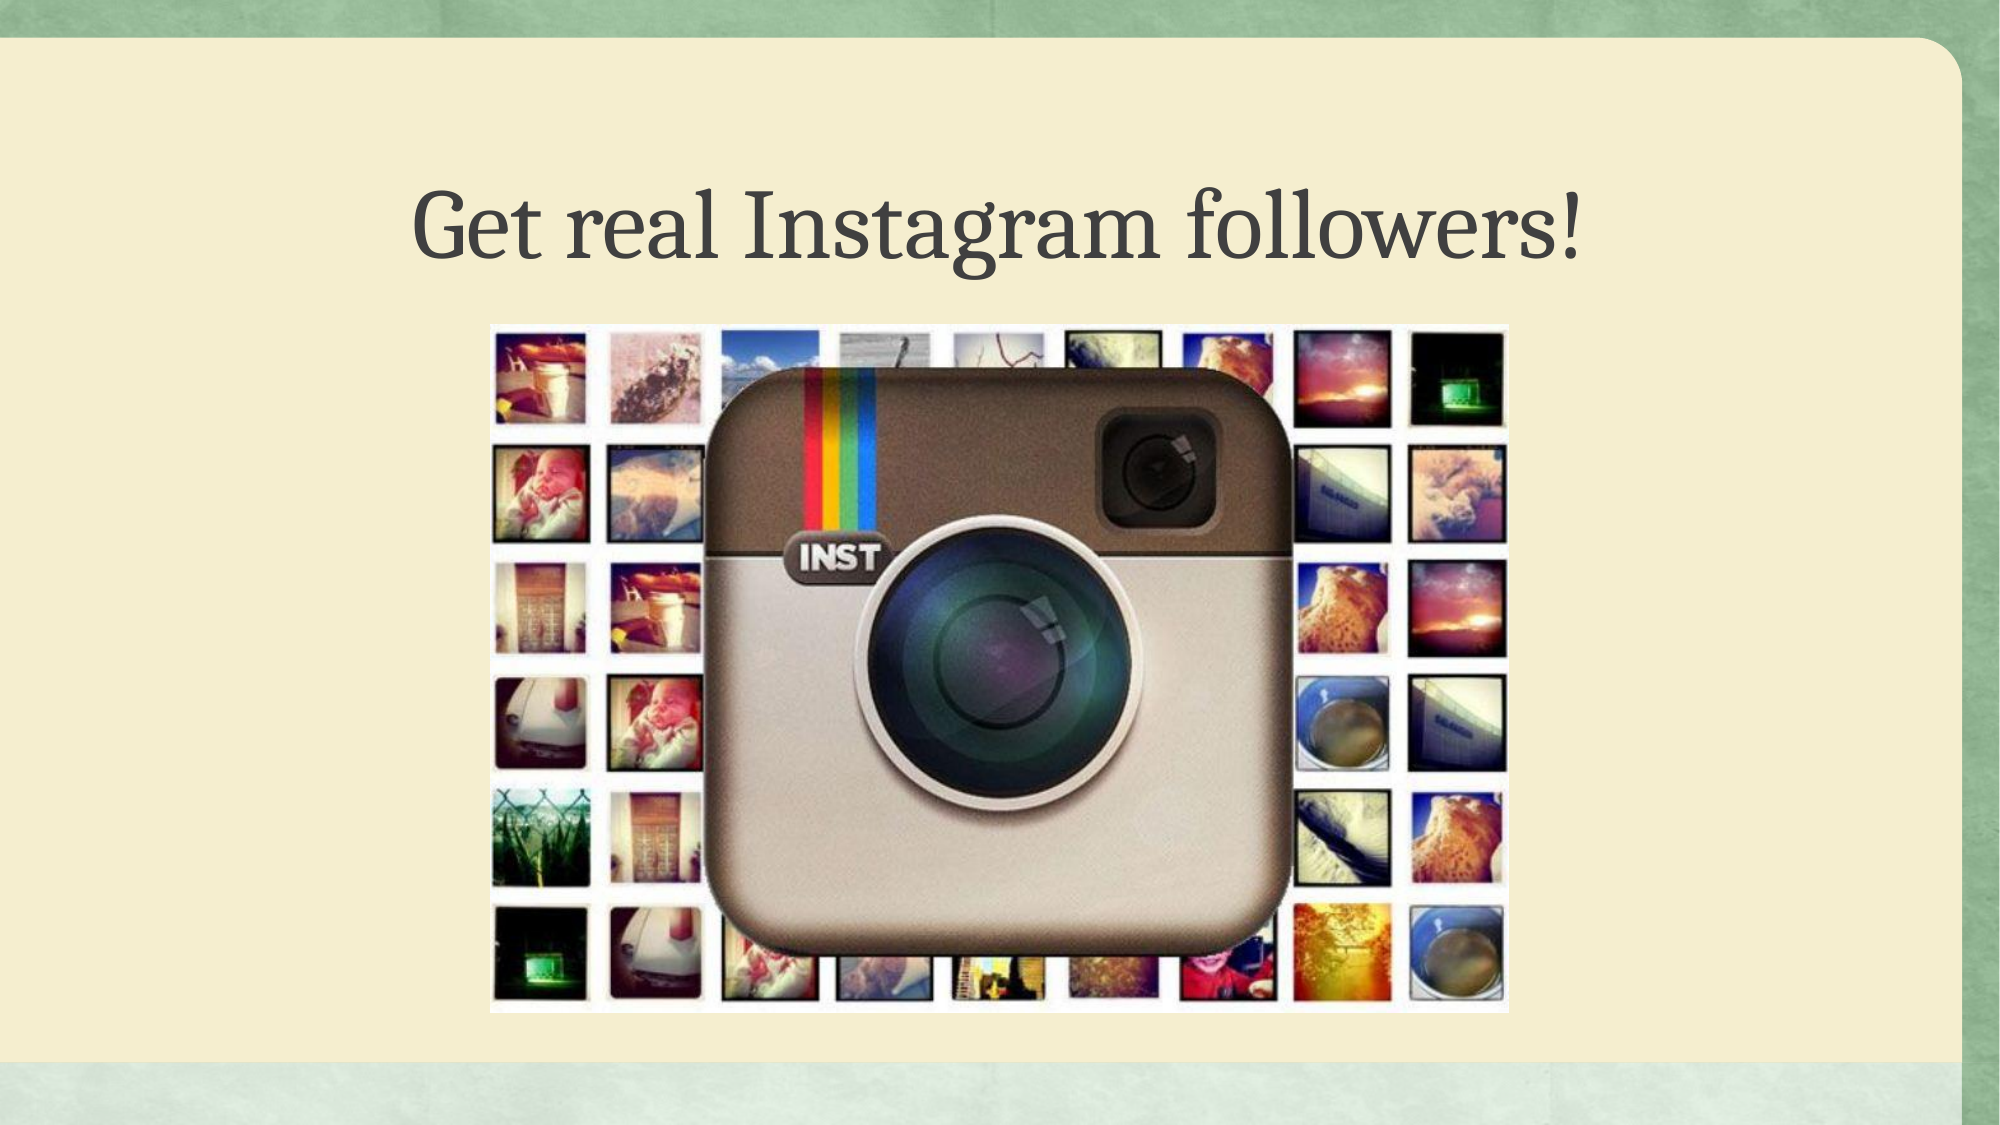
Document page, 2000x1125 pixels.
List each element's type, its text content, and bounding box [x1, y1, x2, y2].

title Get real Instagram followers! [212, 92, 1788, 288]
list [489, 324, 1510, 1013]
